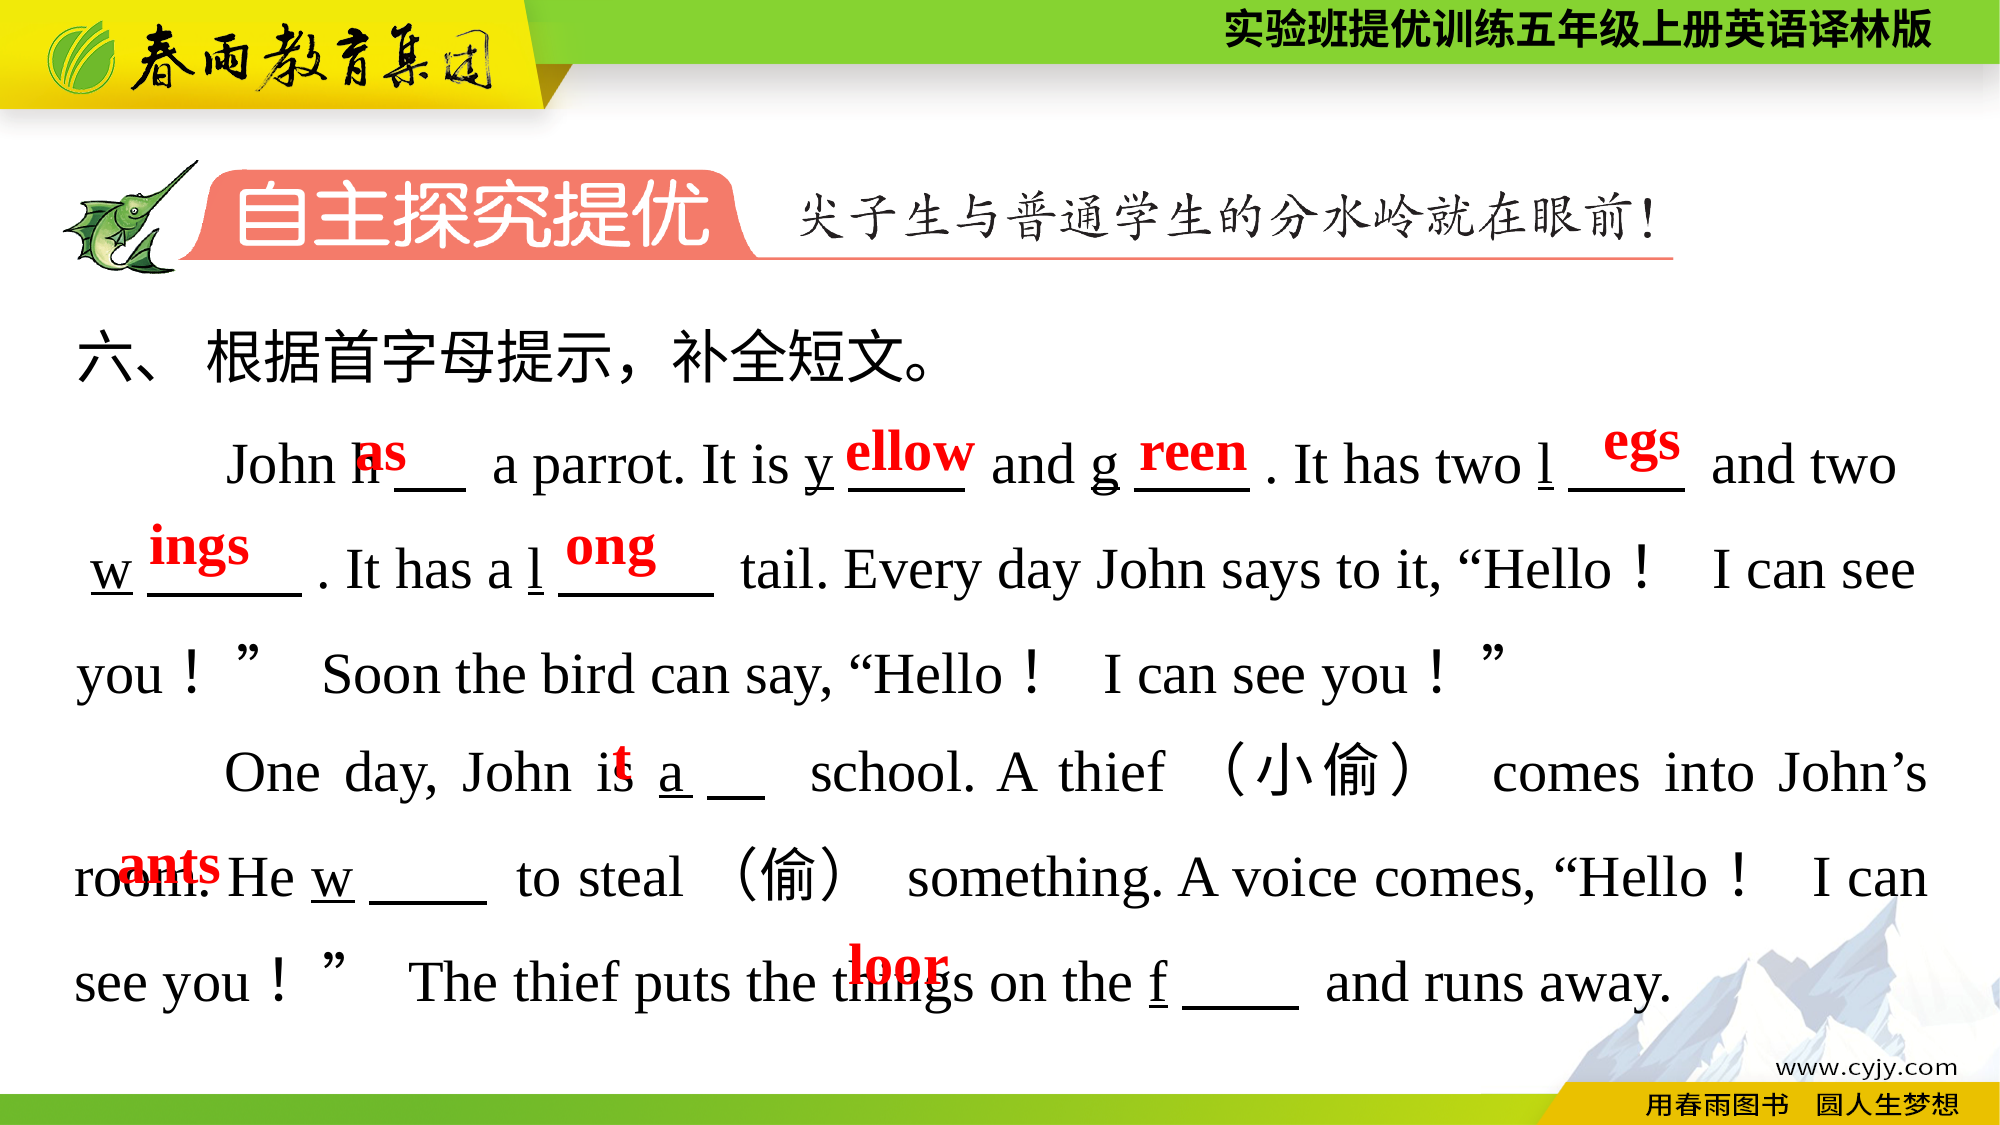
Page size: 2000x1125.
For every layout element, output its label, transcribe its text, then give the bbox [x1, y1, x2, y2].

text_box ong [550, 498, 672, 584]
picture [0, 0, 2000, 1125]
text_box 六、 根据首字母提示，补全短文。 John h a parrot. It is y and g . It has two l and two w . It has a l tail. Every day John says to it, “Hello！ I can see you！” Soon the bird can say, “Hello！ I can see you！” [61, 278, 1946, 713]
text_box egs [1588, 393, 1697, 479]
text_box ants [102, 817, 237, 903]
text_box loor [833, 918, 964, 1004]
text_box One day, John is a school. A thief（小偷） comes into John’s room. He w to steal（偷） something. A voice comes, “Hello！ I can see you！” The thief puts the things on the f and runs away. [59, 691, 1944, 1021]
text_box as [340, 404, 423, 490]
text_box ellow [830, 404, 991, 490]
text_box ings [134, 498, 265, 584]
text_box reen [1124, 404, 1264, 490]
text_box t [597, 713, 647, 799]
